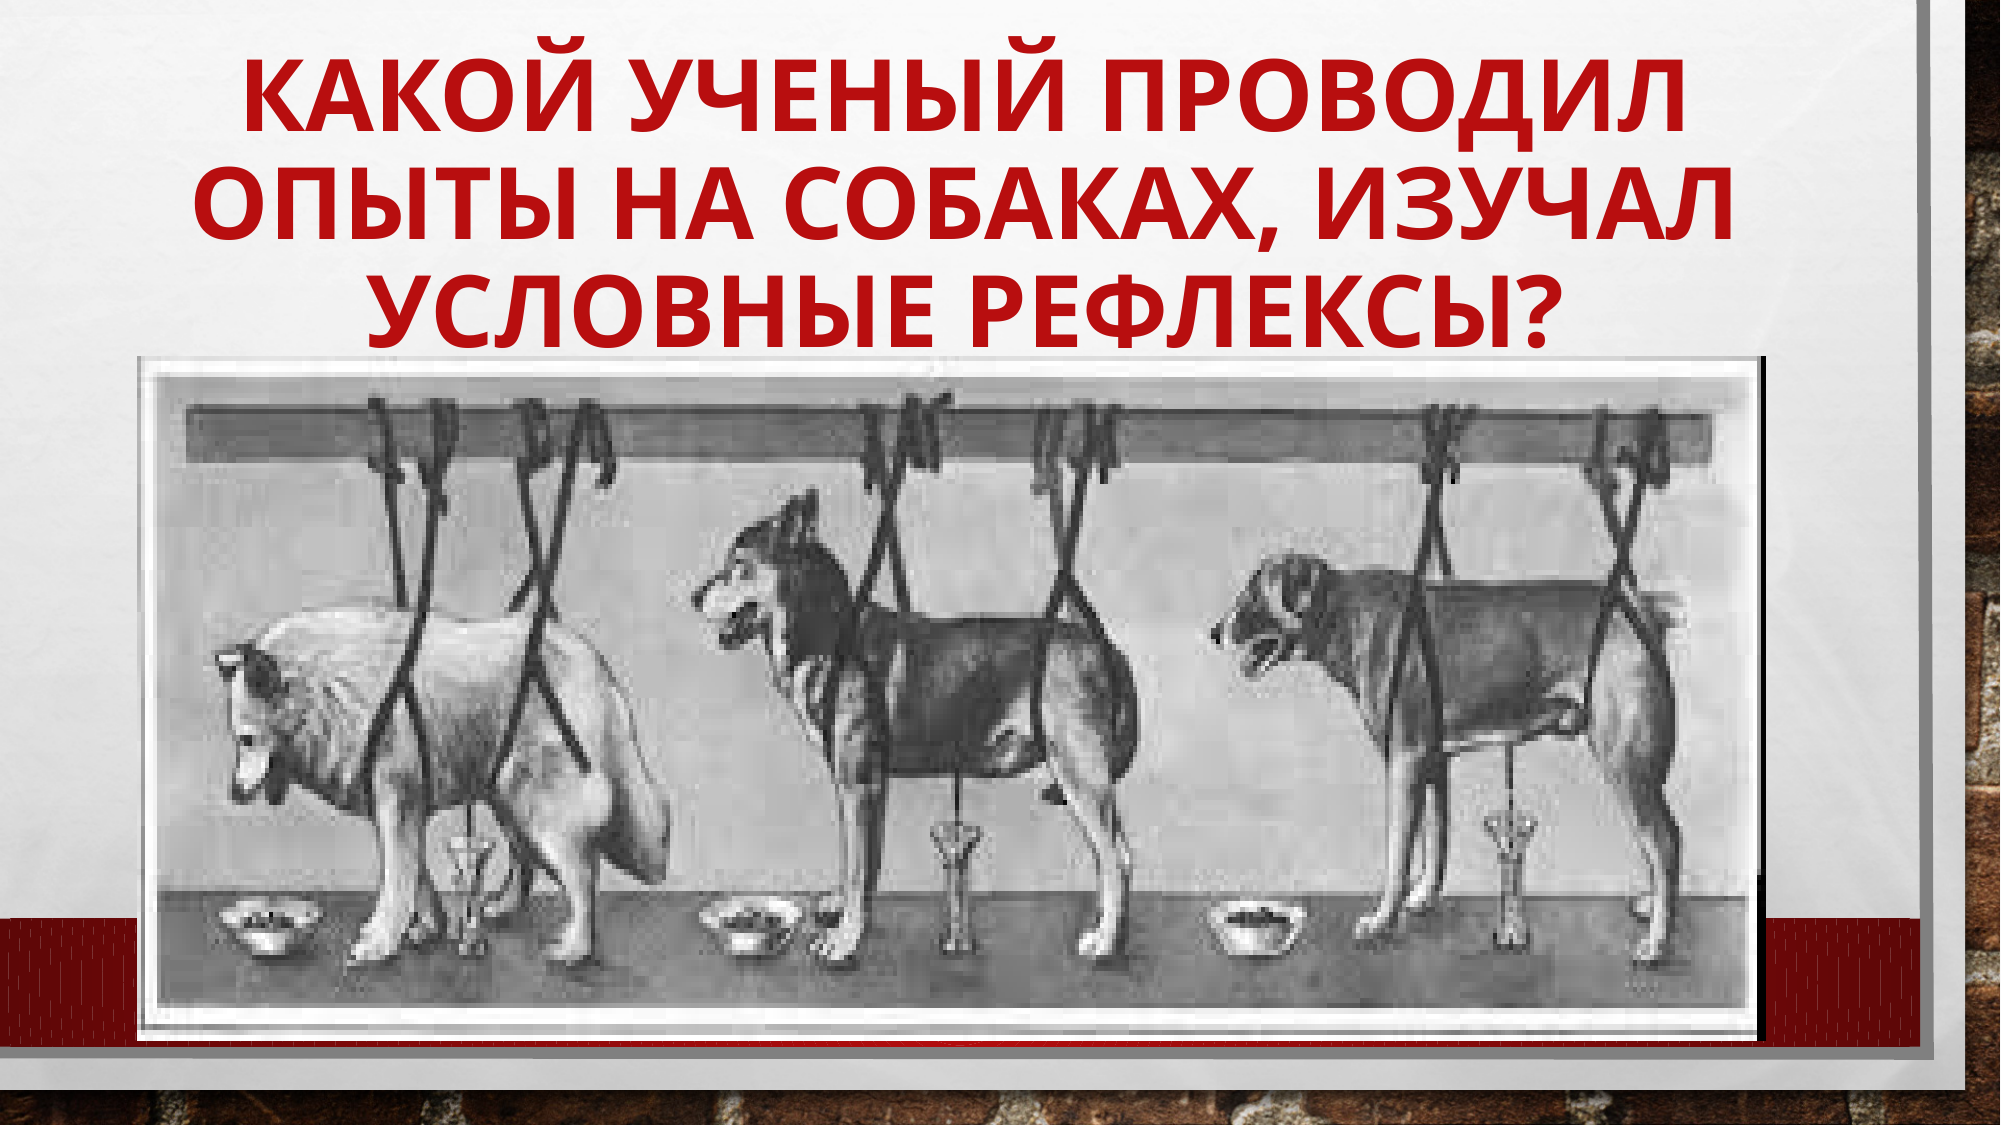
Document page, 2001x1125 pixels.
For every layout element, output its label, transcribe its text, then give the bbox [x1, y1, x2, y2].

title Какой ученый проводил опыты на собаках, изучал условные рефлексы? [112, 112, 1818, 302]
picture [0, 0, 2000, 1125]
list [137, 356, 1766, 1041]
